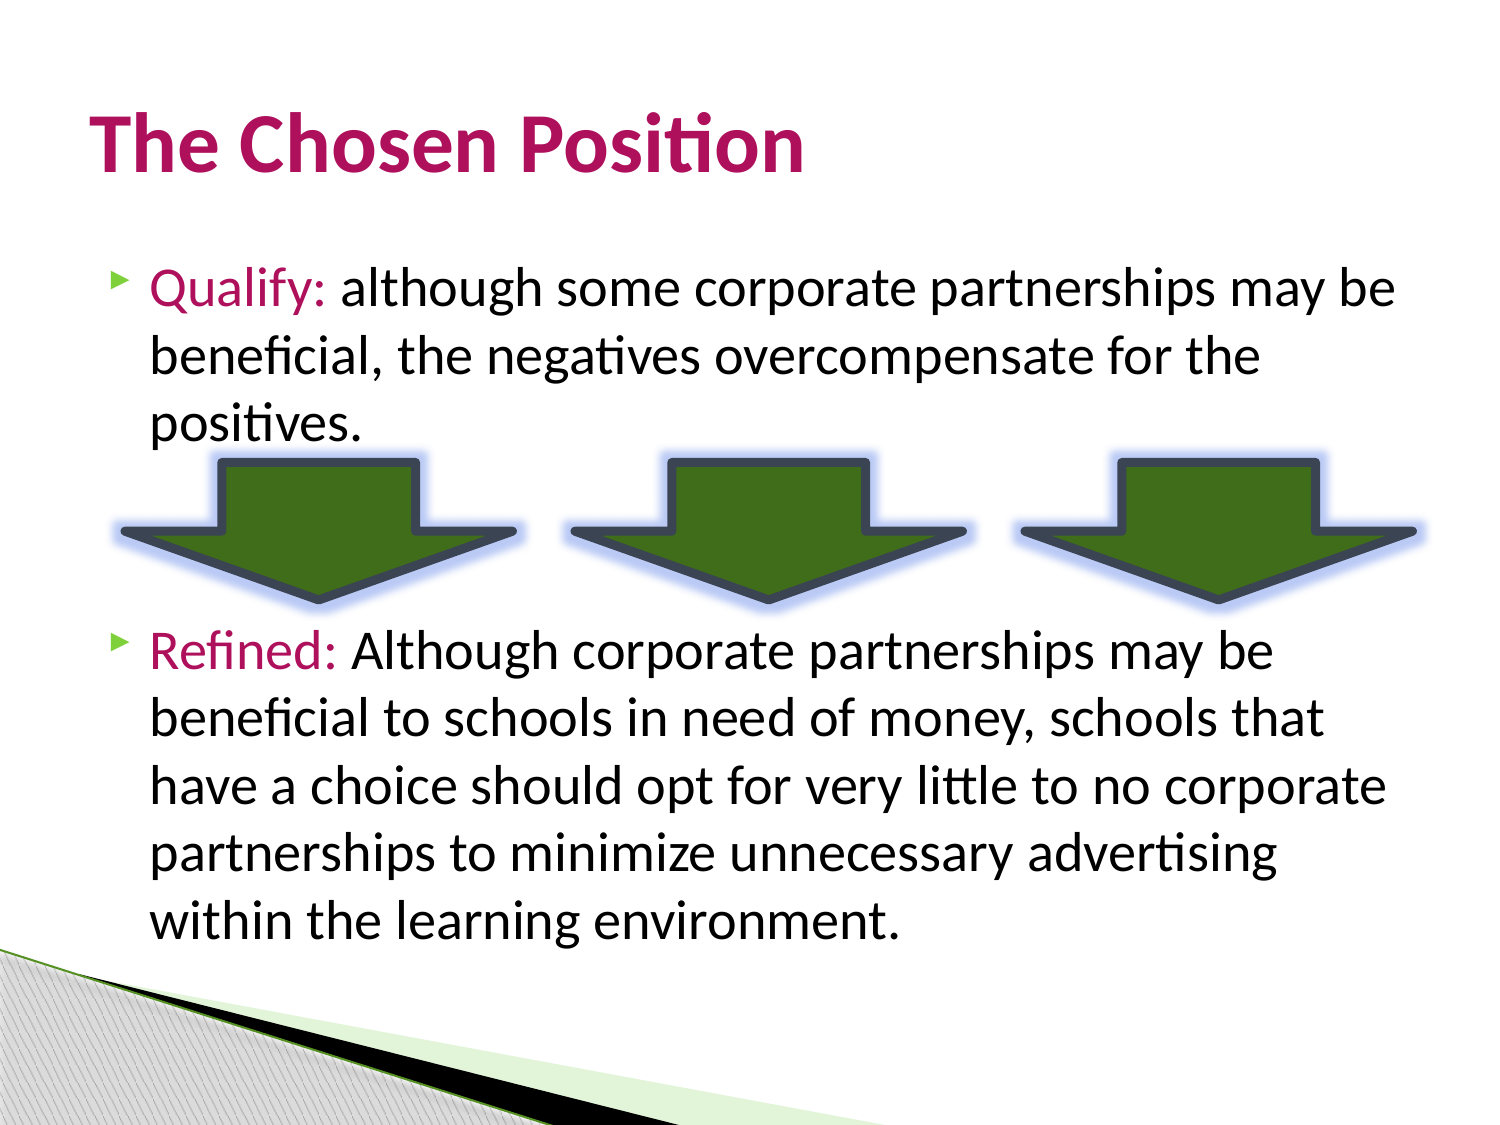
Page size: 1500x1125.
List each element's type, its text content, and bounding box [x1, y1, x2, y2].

text_box [1020, 457, 1417, 605]
text_box [120, 457, 517, 605]
text_box [570, 457, 967, 605]
list Qualify: although some corporate partnerships may be beneficial, the negatives overcompensate for the positives. Refined: Although corporate partnerships may be beneficial to schools in need of money, schools that have a choice should opt for very little to no corporate partnerships to minimize unnecessary advertising within the learning environment. [75, 243, 1425, 986]
title The Chosen Position [75, 45, 1425, 233]
